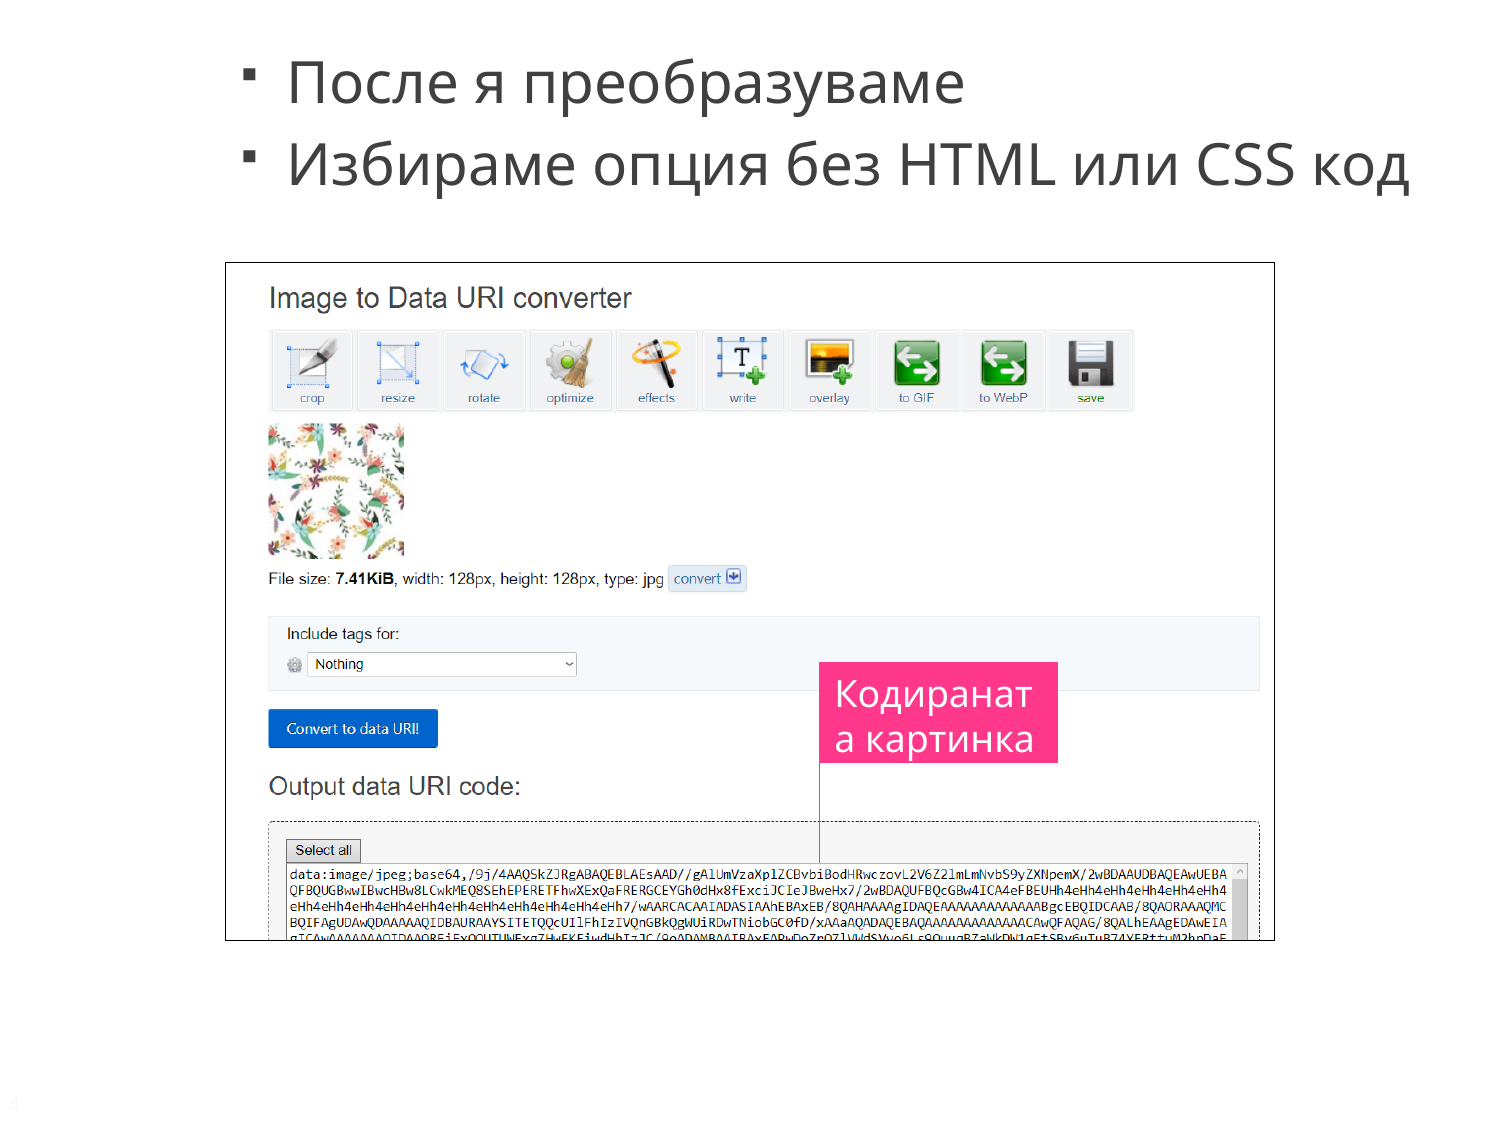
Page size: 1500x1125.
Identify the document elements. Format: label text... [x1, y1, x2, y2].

list После я преобразуваме Избираме опция без HTML или CSS код [150, 37, 1488, 1113]
picture [224, 262, 1276, 941]
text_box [819, 662, 1058, 863]
